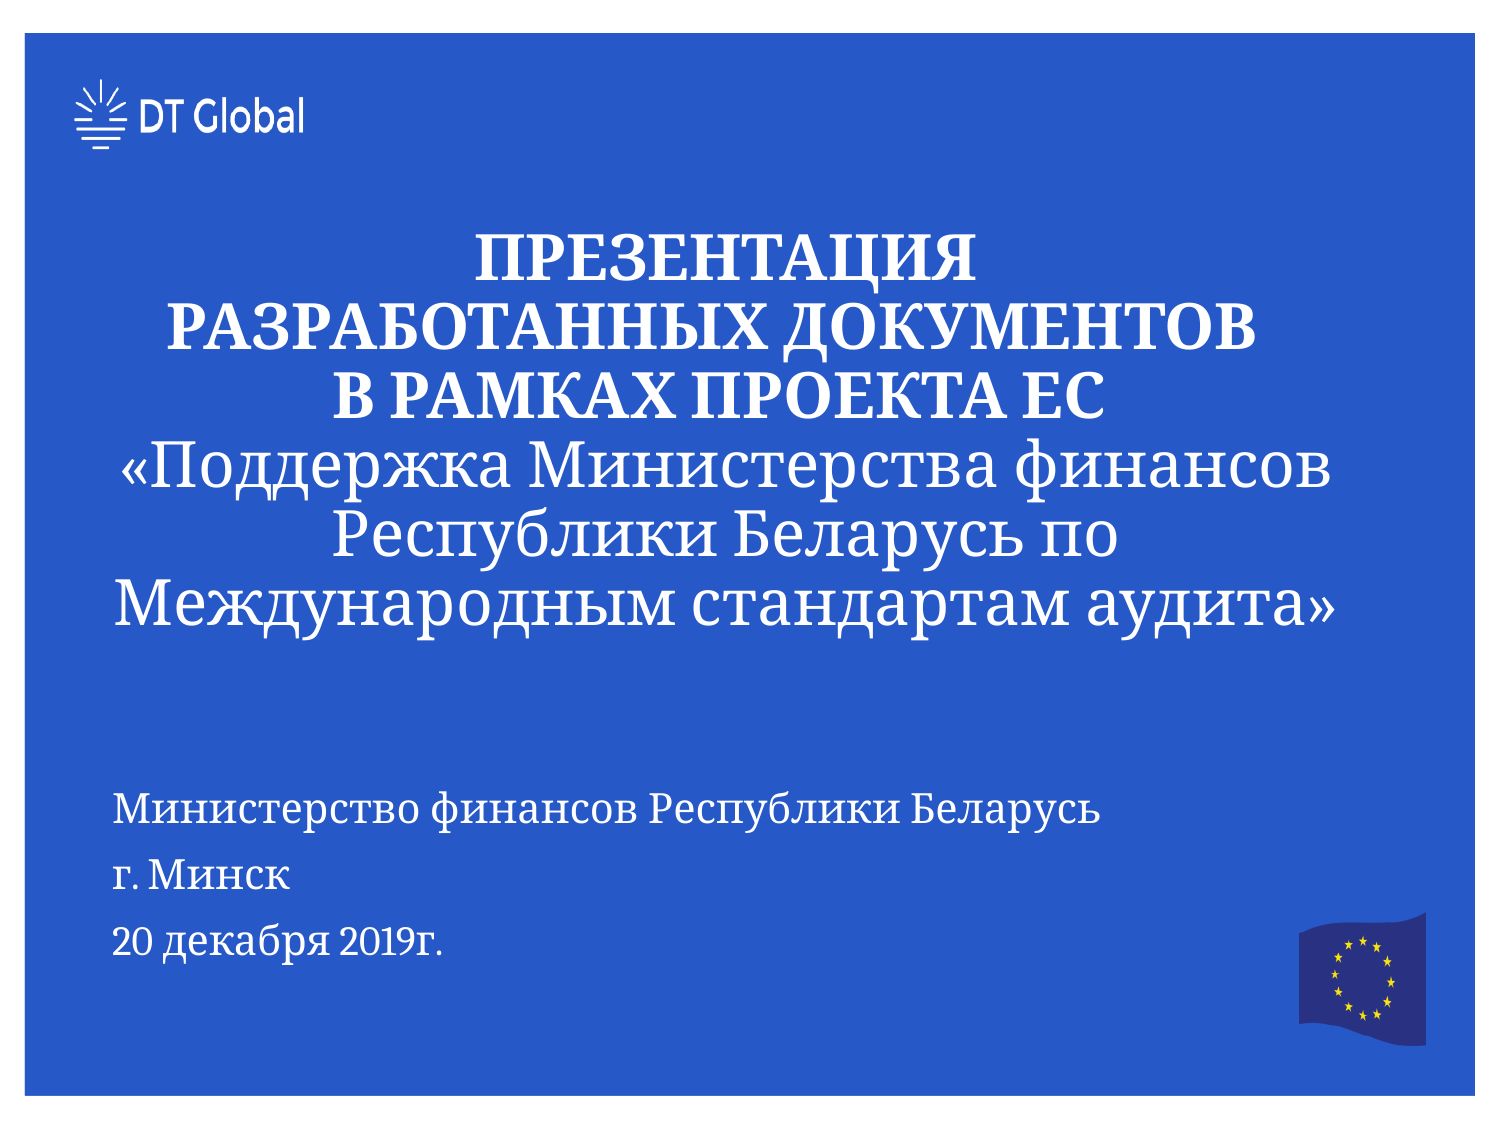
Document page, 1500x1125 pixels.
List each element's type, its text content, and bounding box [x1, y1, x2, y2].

subtitle Министерство финансов Республики Беларусь г. Минск 20 декабря 2019г. [112, 706, 1238, 978]
title ПРЕЗЕНТАЦИЯ РАЗРАБОТАННЫХ ДОКУМЕНТОВ В РАМКАХ ПРОЕКТА ЕС «Поддержка Министерства финансов Республики Беларусь по Международным стандартам аудита» [112, 208, 1341, 646]
picture [68, 70, 309, 156]
picture [1299, 912, 1426, 1046]
